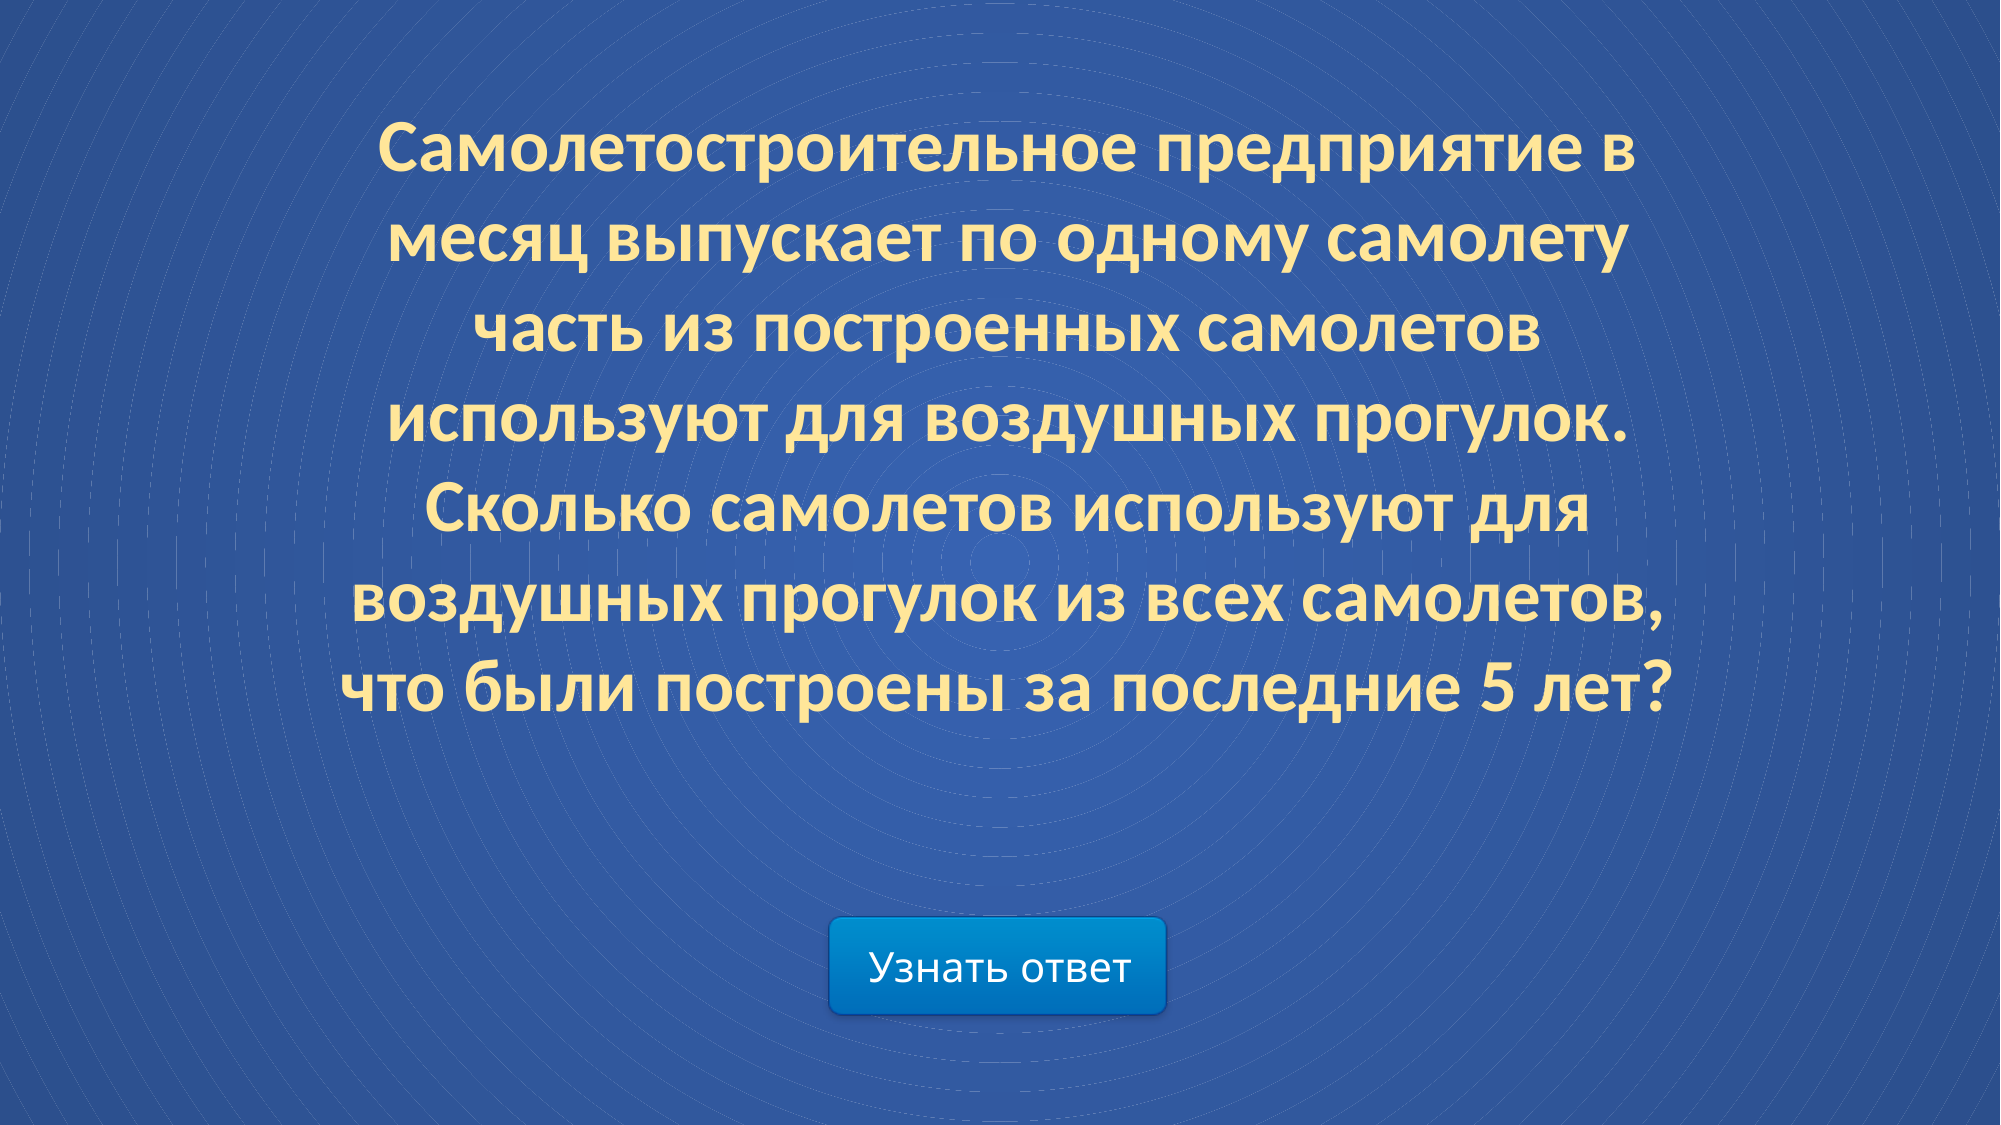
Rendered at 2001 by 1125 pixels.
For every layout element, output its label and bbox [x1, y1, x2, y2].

picture [793, 902, 1180, 1035]
